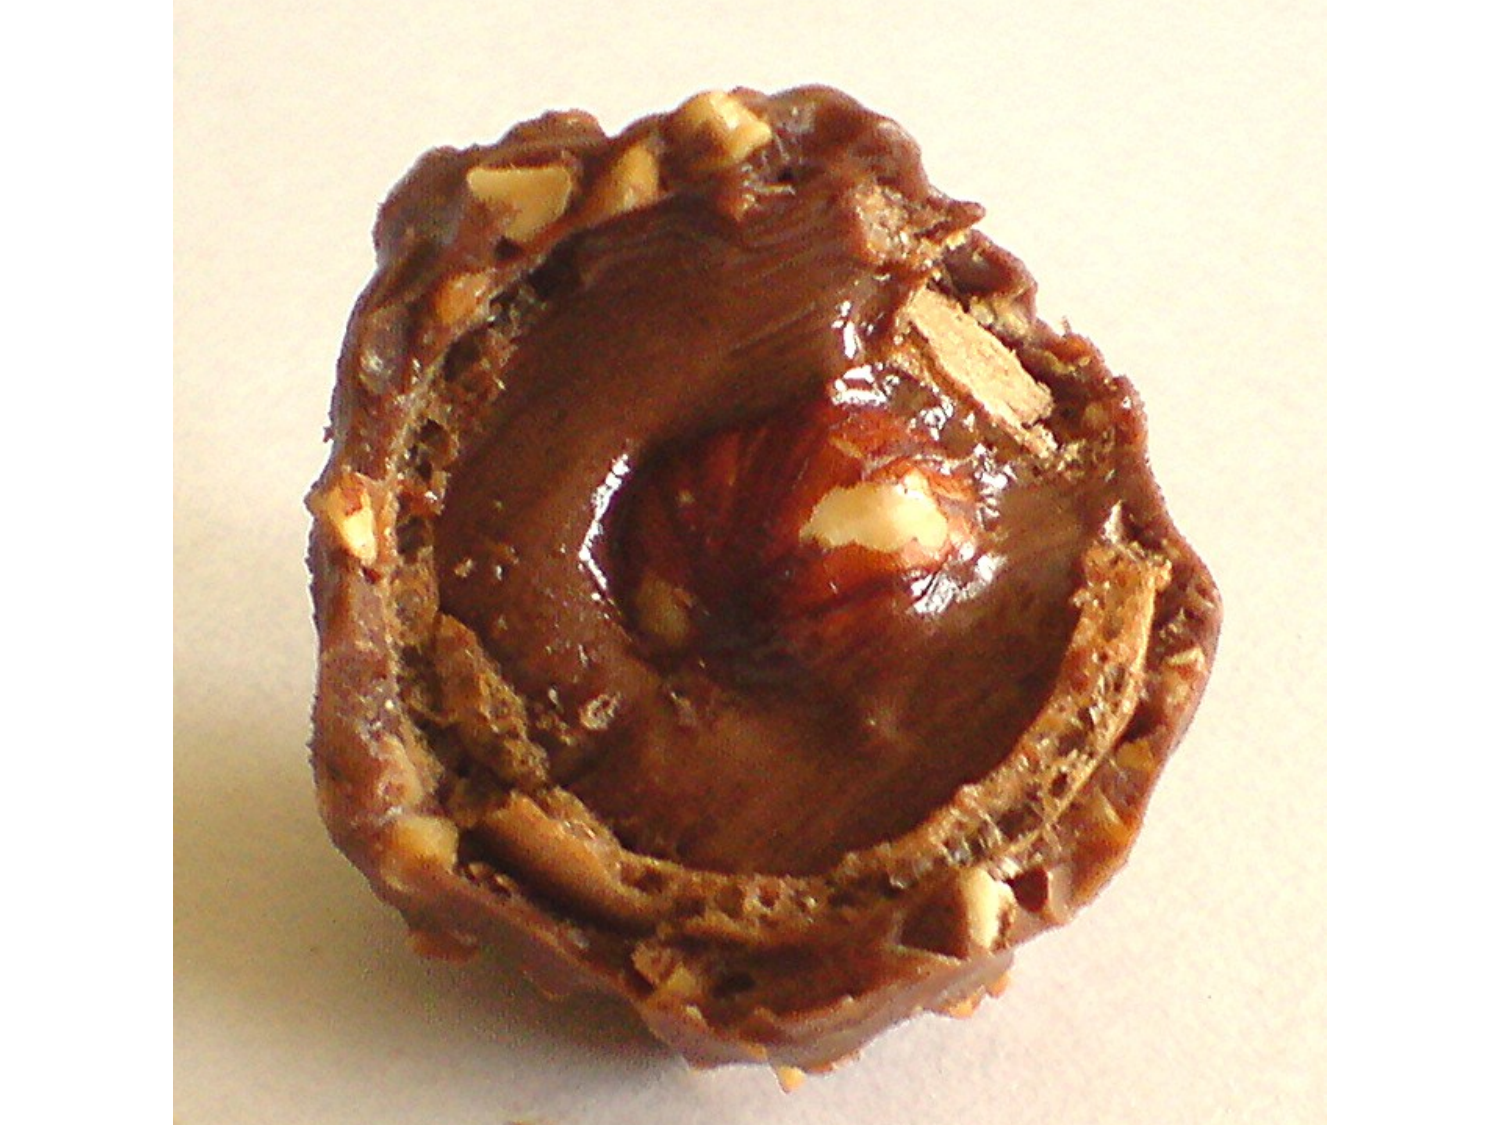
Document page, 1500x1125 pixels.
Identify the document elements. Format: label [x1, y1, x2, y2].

picture [173, 0, 1327, 1125]
